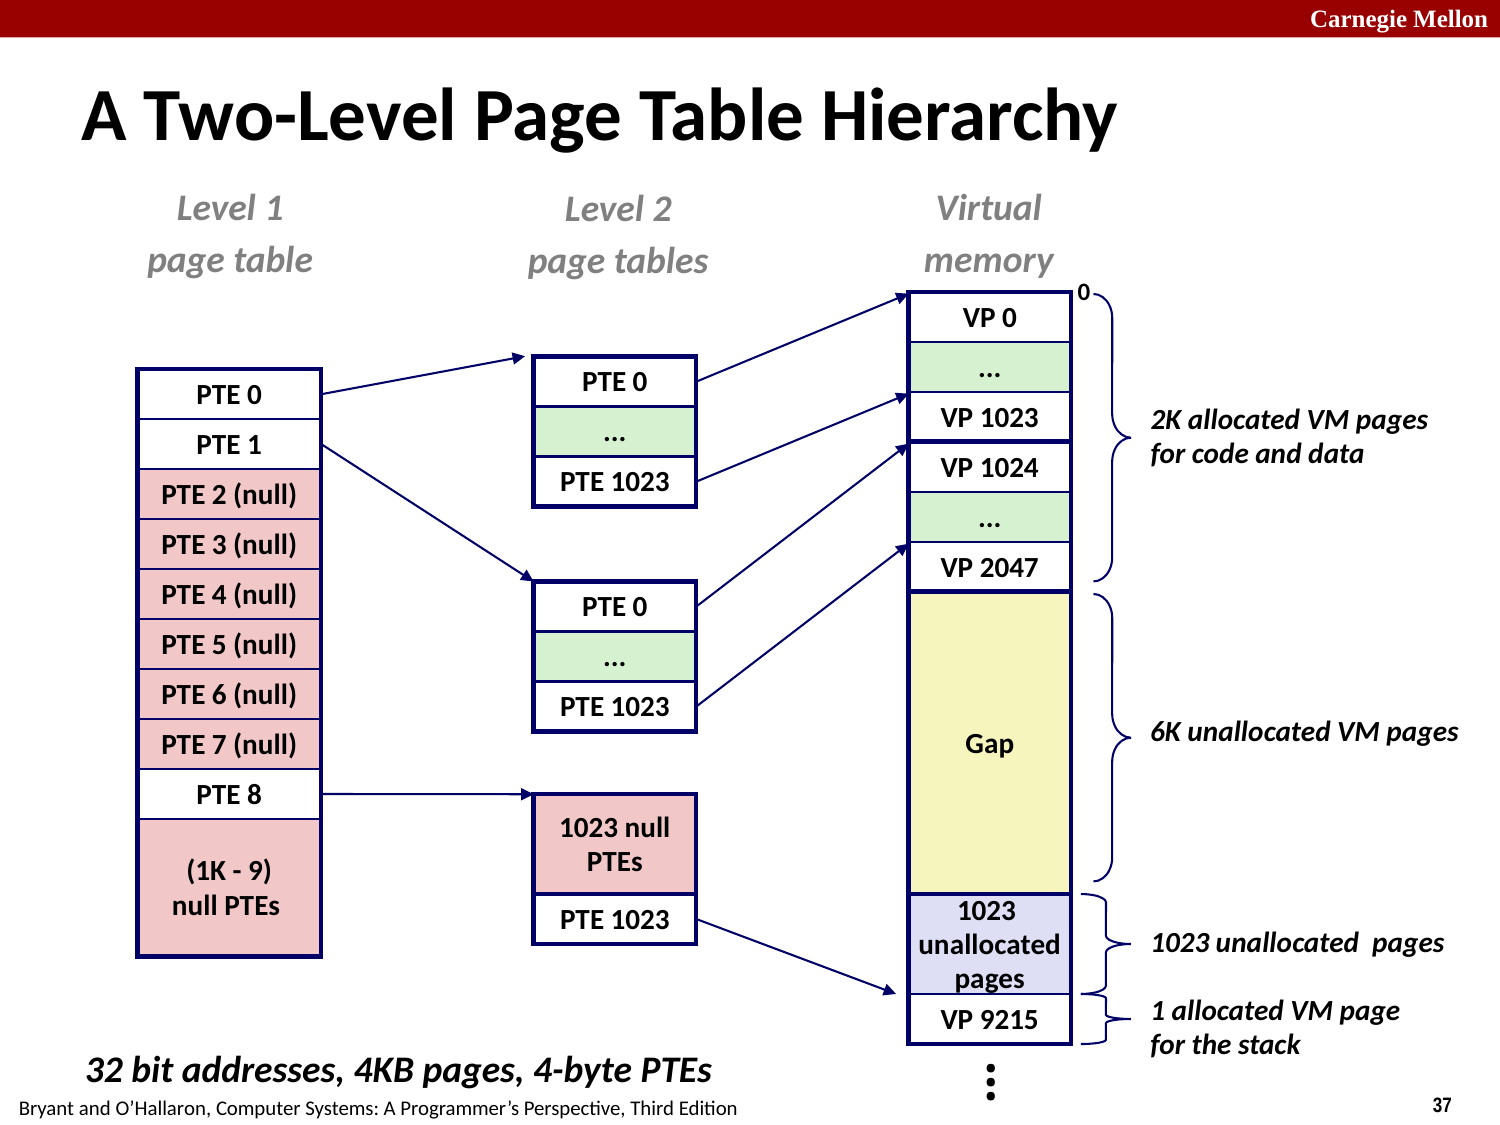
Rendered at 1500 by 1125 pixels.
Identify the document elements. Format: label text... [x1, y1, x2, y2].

text_box [908, 893, 1072, 1044]
text_box [533, 356, 697, 507]
text_box [1080, 894, 1131, 994]
text_box Level 1 page table [132, 181, 329, 288]
text_box 6K unallocated VM pages [1135, 706, 1474, 757]
text_box [322, 352, 526, 395]
text_box [696, 443, 909, 607]
text_box Level 2 page tables [513, 182, 724, 289]
text_box [696, 392, 909, 482]
text_box [908, 441, 1072, 591]
text_box 2K allocated VM pages for code and data [1135, 394, 1444, 479]
text_box [696, 292, 909, 382]
text_box [137, 368, 322, 957]
text_box 1 allocated VM page for the stack [1135, 984, 1416, 1069]
text_box 1023 unallocated pages [1135, 916, 1460, 967]
text_box [696, 918, 897, 996]
text_box [696, 543, 909, 707]
text_box ... [961, 1054, 1045, 1109]
text_box [908, 291, 1072, 441]
text_box Gap [908, 591, 1072, 893]
title A Two-Level Page Table Hierarchy [66, 46, 1426, 176]
text_box [322, 444, 534, 582]
text_box [533, 581, 697, 732]
text_box [533, 793, 697, 944]
text_box 0 [1062, 269, 1105, 315]
text_box 32 bit addresses, 4KB pages, 4-byte PTEs [70, 1037, 728, 1098]
text_box [1080, 994, 1131, 1045]
text_box Virtual memory [908, 181, 1069, 288]
text_box [1093, 593, 1131, 882]
text_box [1093, 293, 1131, 582]
text_box [322, 788, 534, 801]
